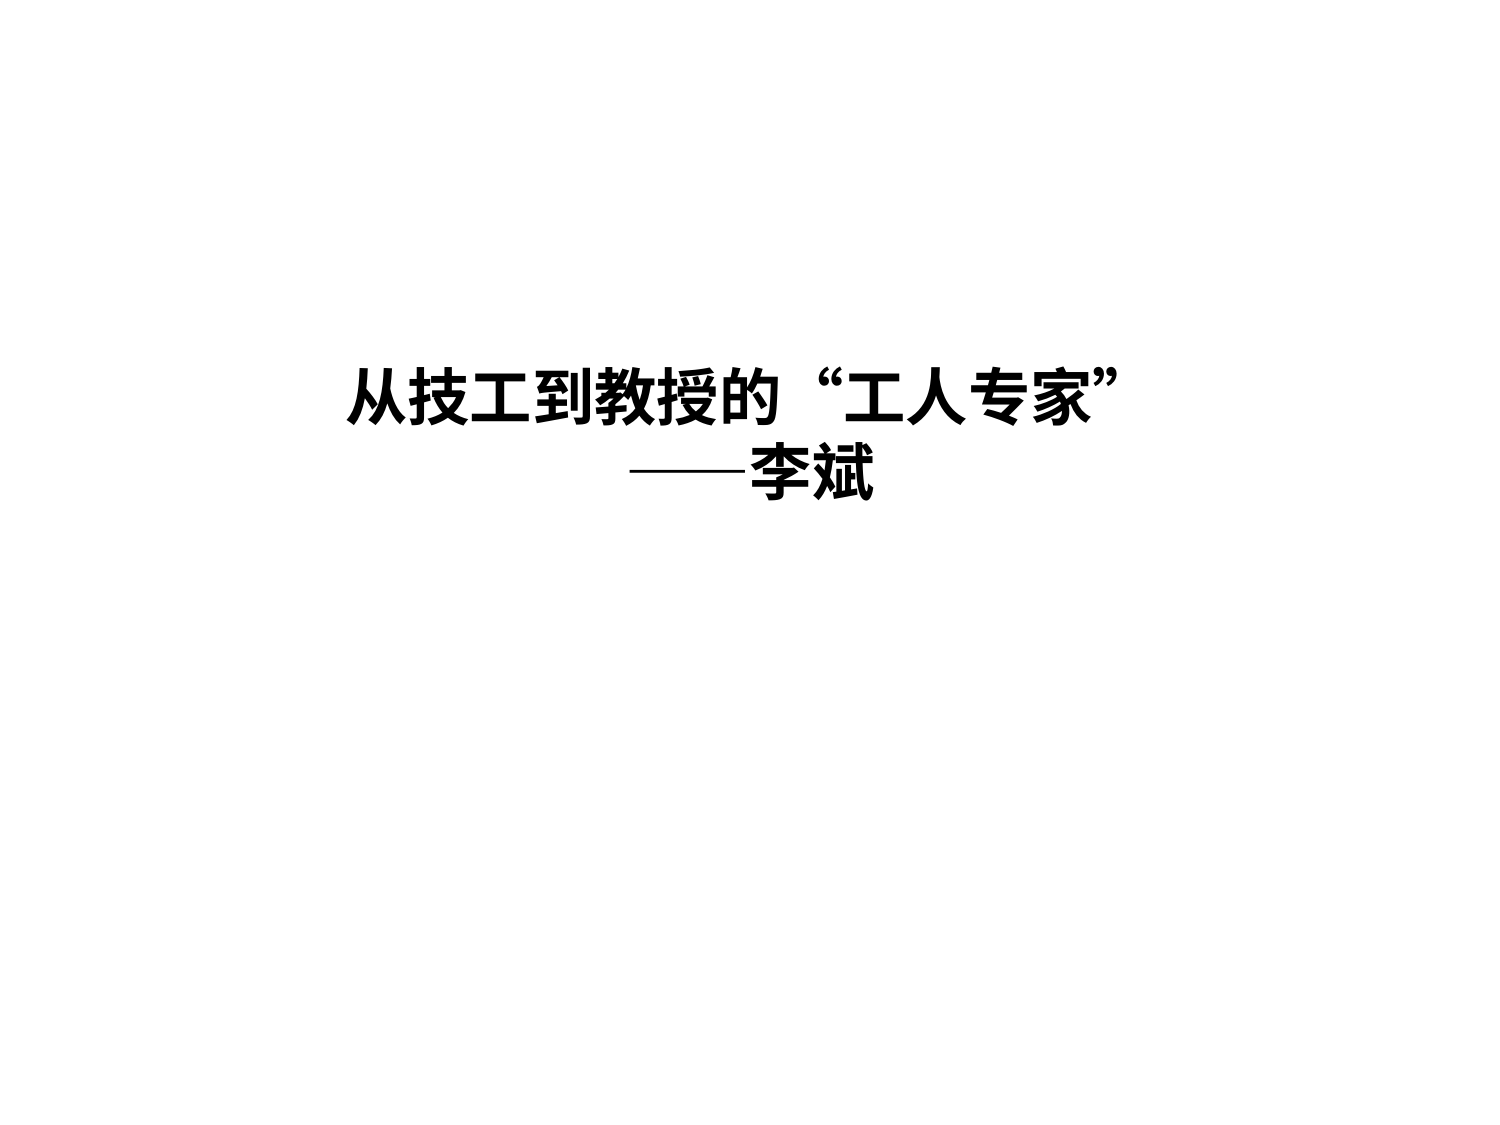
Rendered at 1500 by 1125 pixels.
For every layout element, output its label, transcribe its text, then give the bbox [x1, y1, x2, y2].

title 从技工到教授的“工人专家” ——李斌 [112, 349, 1388, 591]
